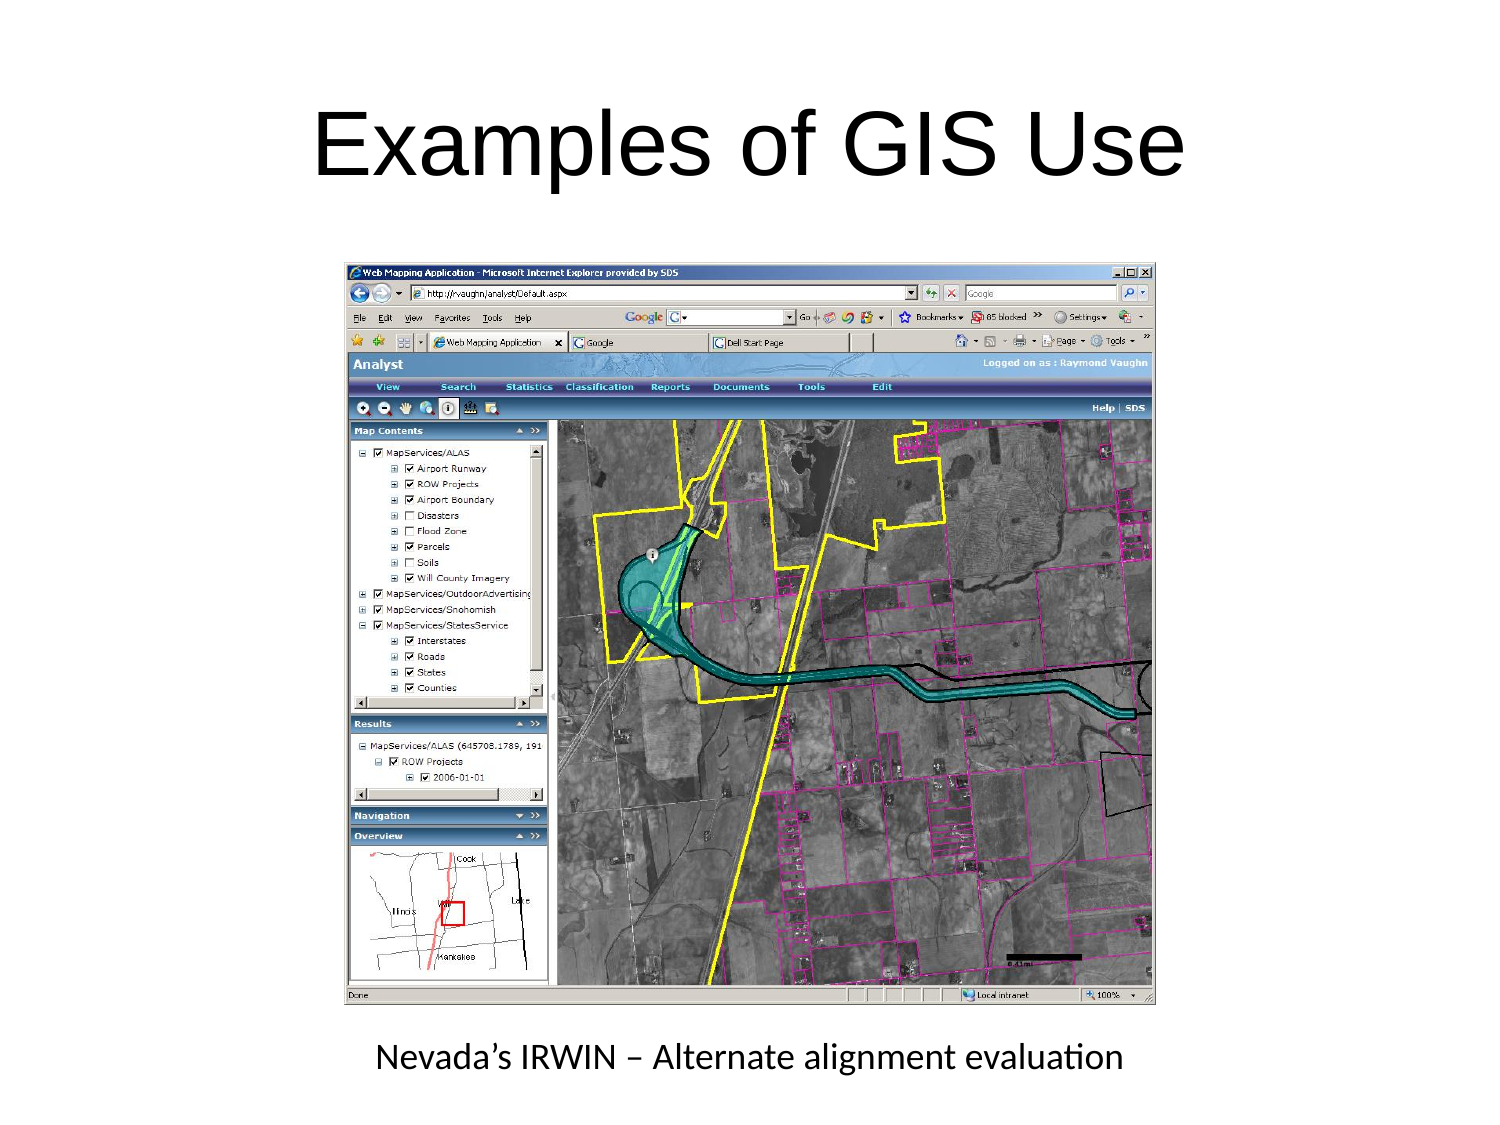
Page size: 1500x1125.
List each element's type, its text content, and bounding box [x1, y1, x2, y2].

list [344, 262, 1156, 1006]
title Examples of GIS Use [75, 45, 1425, 233]
text_box Nevada’s IRWIN – Alternate alignment evaluation [324, 1024, 1175, 1085]
